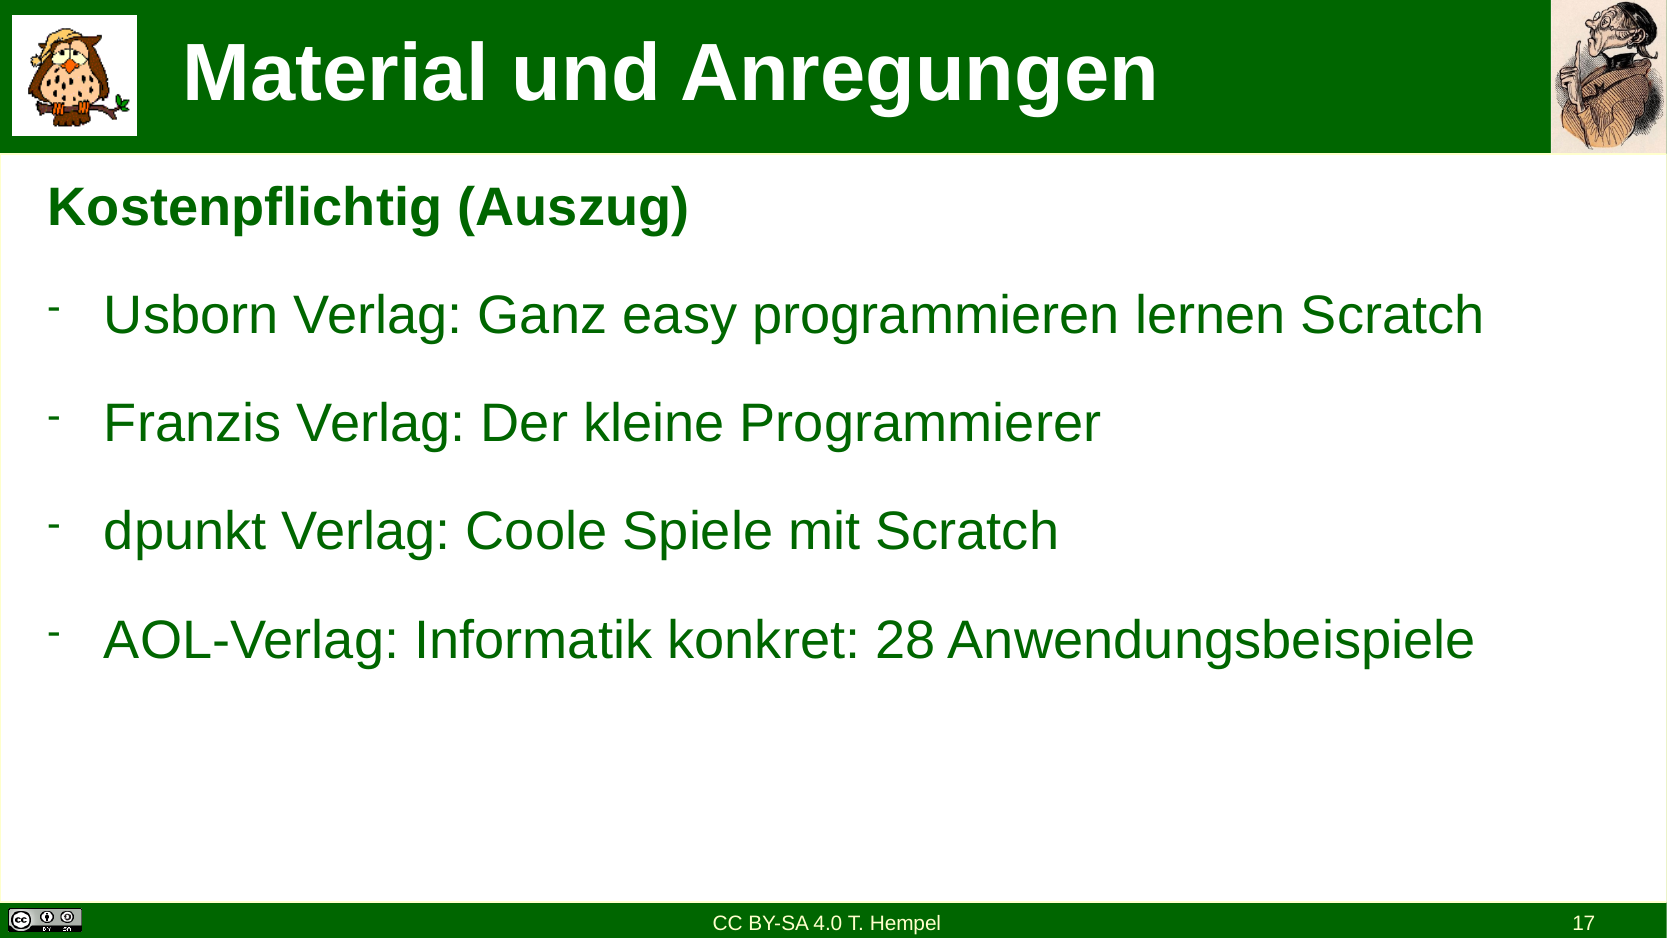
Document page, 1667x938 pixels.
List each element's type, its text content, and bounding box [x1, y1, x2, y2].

picture [1550, 0, 1667, 153]
title Material und Anregungen [167, 17, 1516, 125]
footer CC BY-SA 4.0 T. Hempel [465, 901, 1188, 927]
picture [12, 15, 137, 136]
list Kostenpflichtig (Auszug) Usborn Verlag: Ganz easy programmieren lernen Scratch Franzis Verlag: Der kleine Programmierer dpunkt Verlag: Coole Spiele mit Scratch AOL-Verlag: Informatik konkret: 28 Anwendungsbeispiele [32, 163, 1647, 892]
slide_number 17 [1227, 901, 1616, 927]
picture [8, 908, 82, 932]
